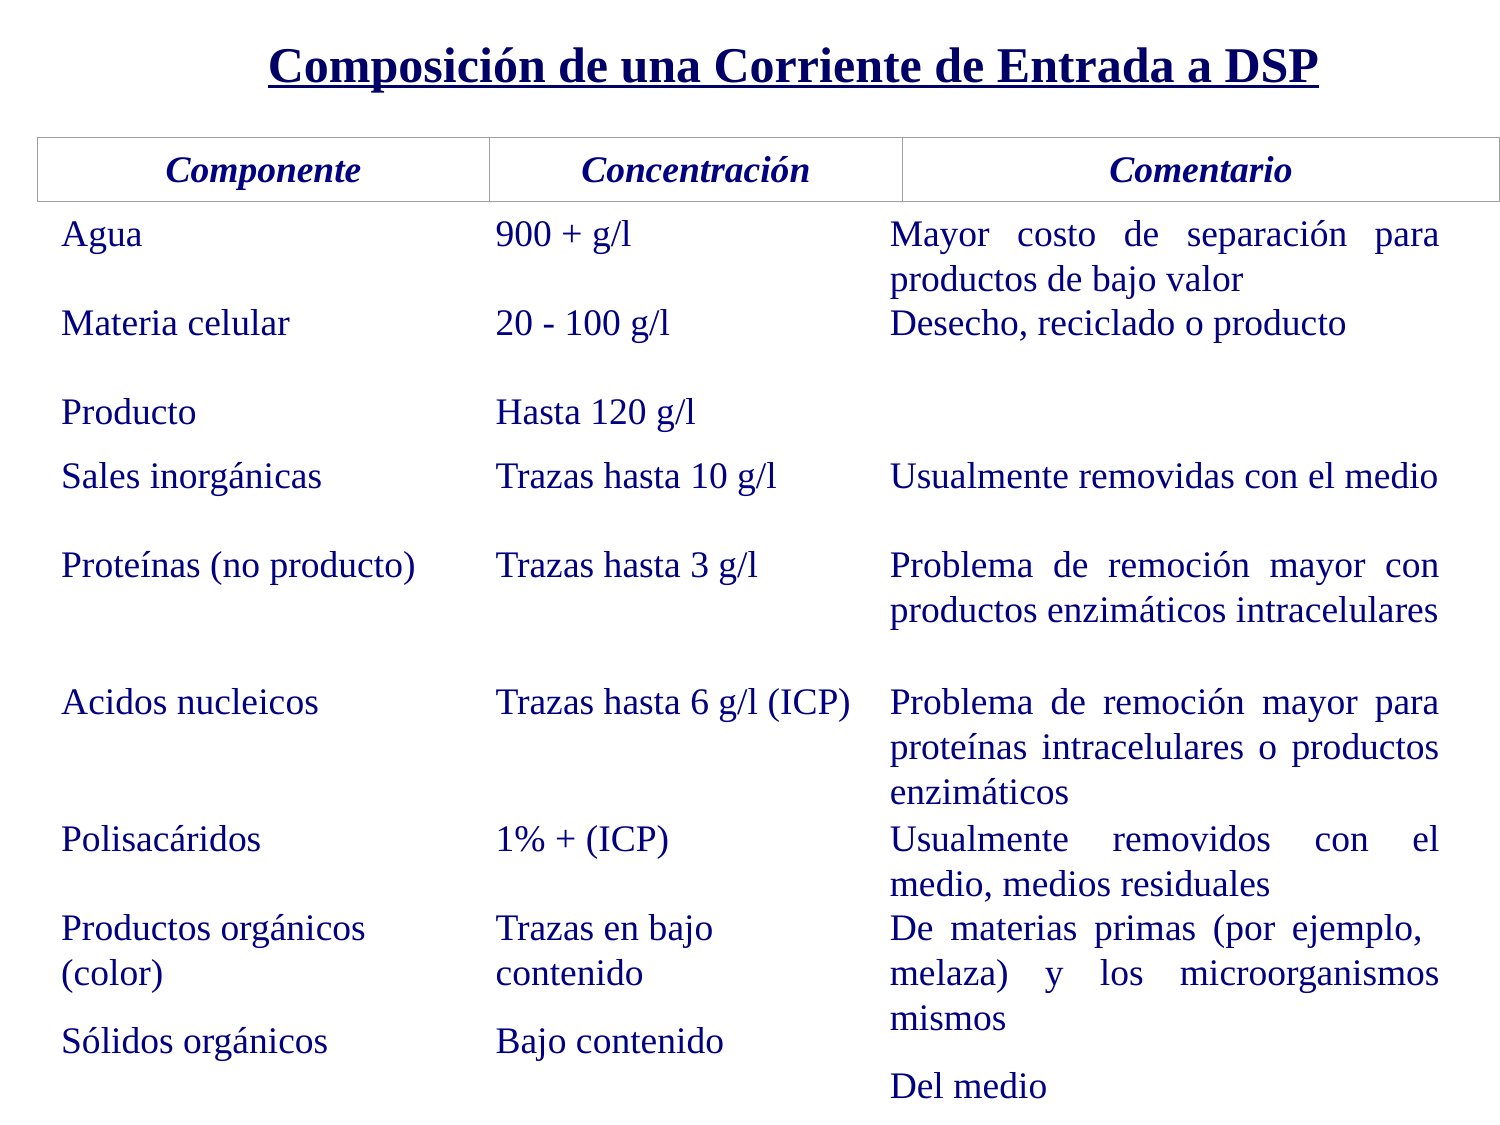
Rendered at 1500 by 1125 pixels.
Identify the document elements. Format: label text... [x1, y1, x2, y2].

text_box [37, 137, 1500, 1125]
text_box Composición de una Corriente de Entrada a DSP [137, 24, 1450, 100]
